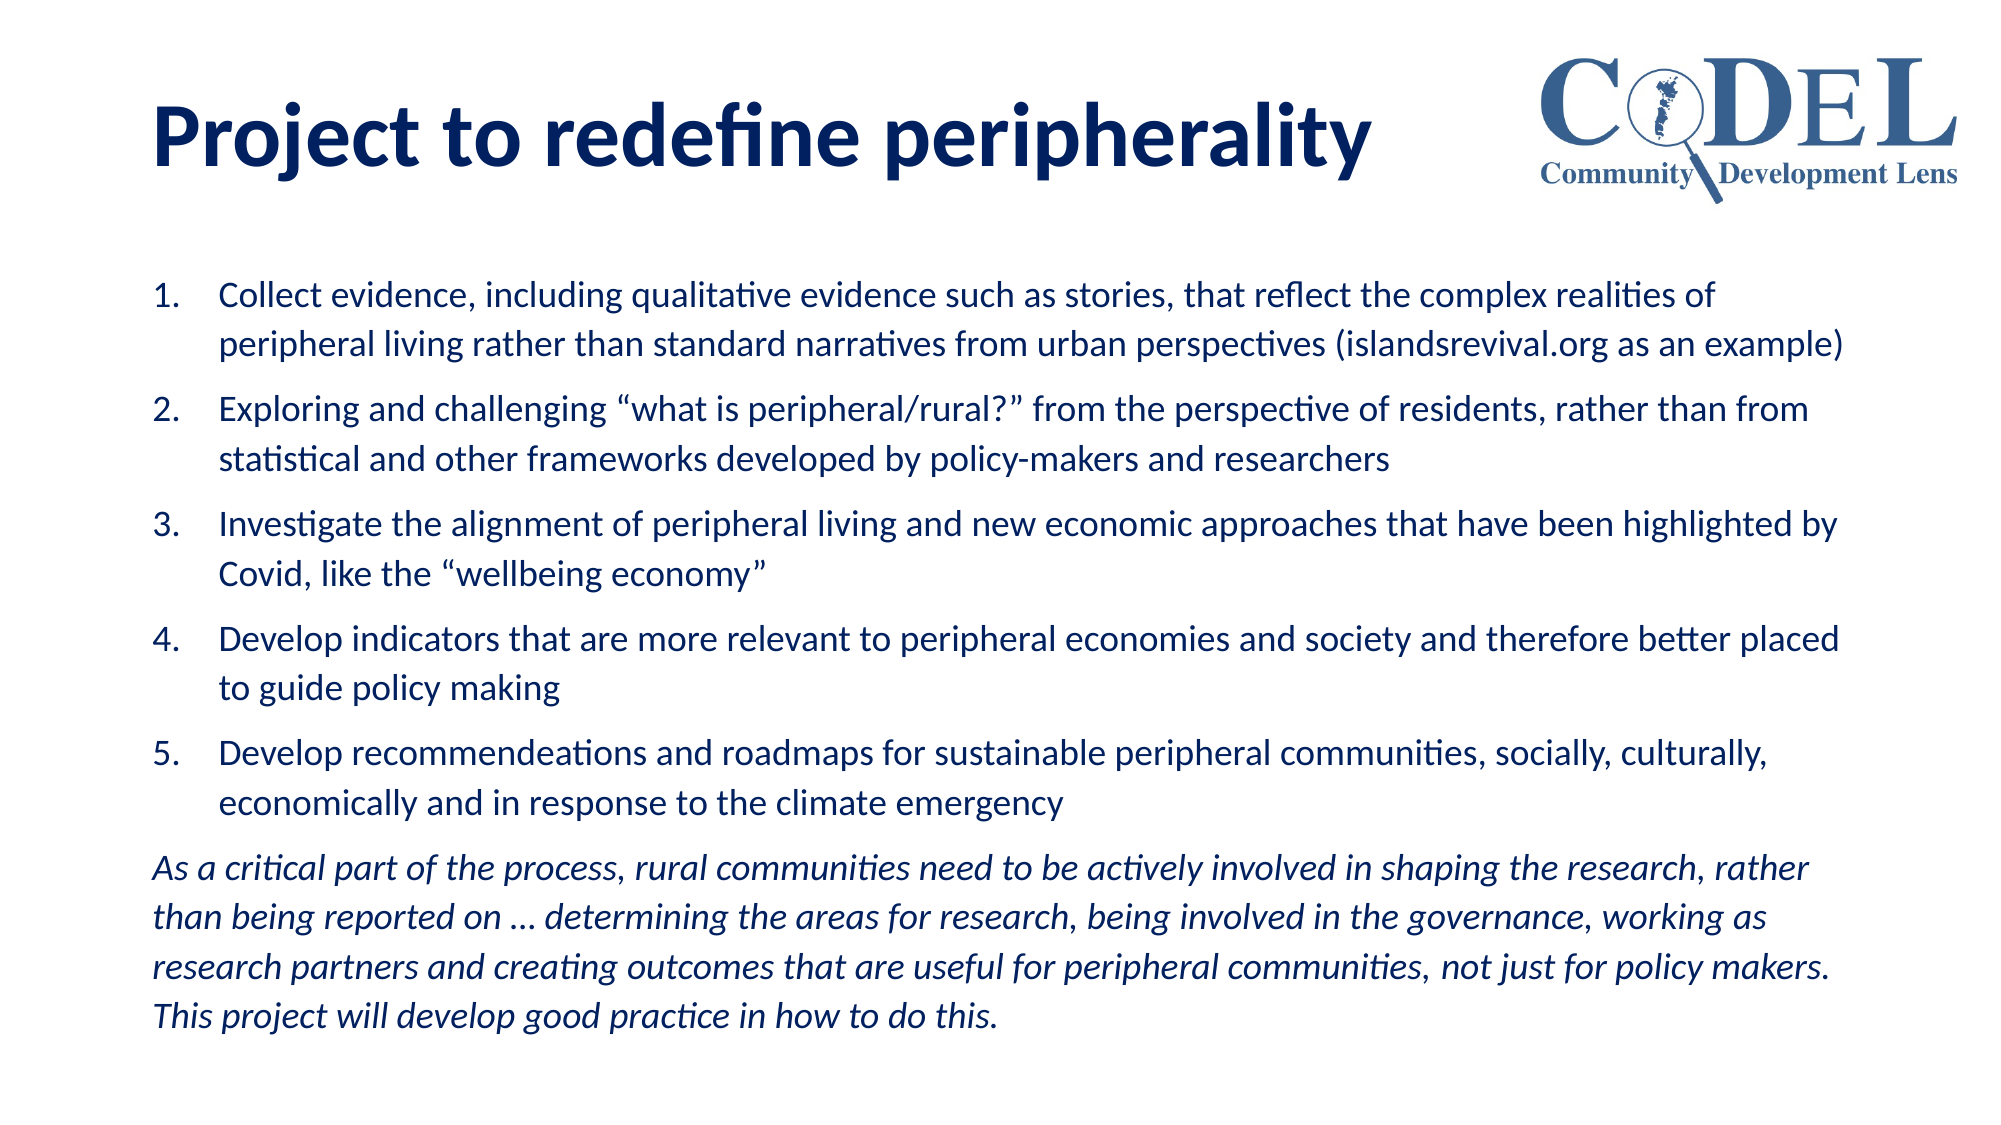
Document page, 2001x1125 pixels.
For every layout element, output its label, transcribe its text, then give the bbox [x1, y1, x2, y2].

picture [1538, 52, 1957, 211]
title Project to redefine peripherality [137, 59, 1863, 214]
list Collect evidence, including qualitative evidence such as stories, that reflect the complex realities of peripheral living rather than standard narratives from urban perspectives (islandsrevival.org as an example) Exploring and challenging “what is peripheral/rural?” from the perspective of residents, rather than from statistical and other frameworks developed by policy-makers and researchers Investigate the alignment of peripheral living and new economic approaches that have been highlighted by Covid, like the “wellbeing economy” Develop indicators that are more relevant to peripheral economies and society and therefore better placed to guide policy making Develop recommendeations and roadmaps for sustainable peripheral communities, socially, culturally, economically and in response to the climate emergency As a critical part of the process, rural communities need to be actively involved in shaping the research, rather than being reported on … determining the areas for research, being involved in the governance, working as research partners and creating outcomes that are useful for peripheral communities, not just for policy makers. This project will develop good practice in how to do this. [137, 257, 1863, 1084]
